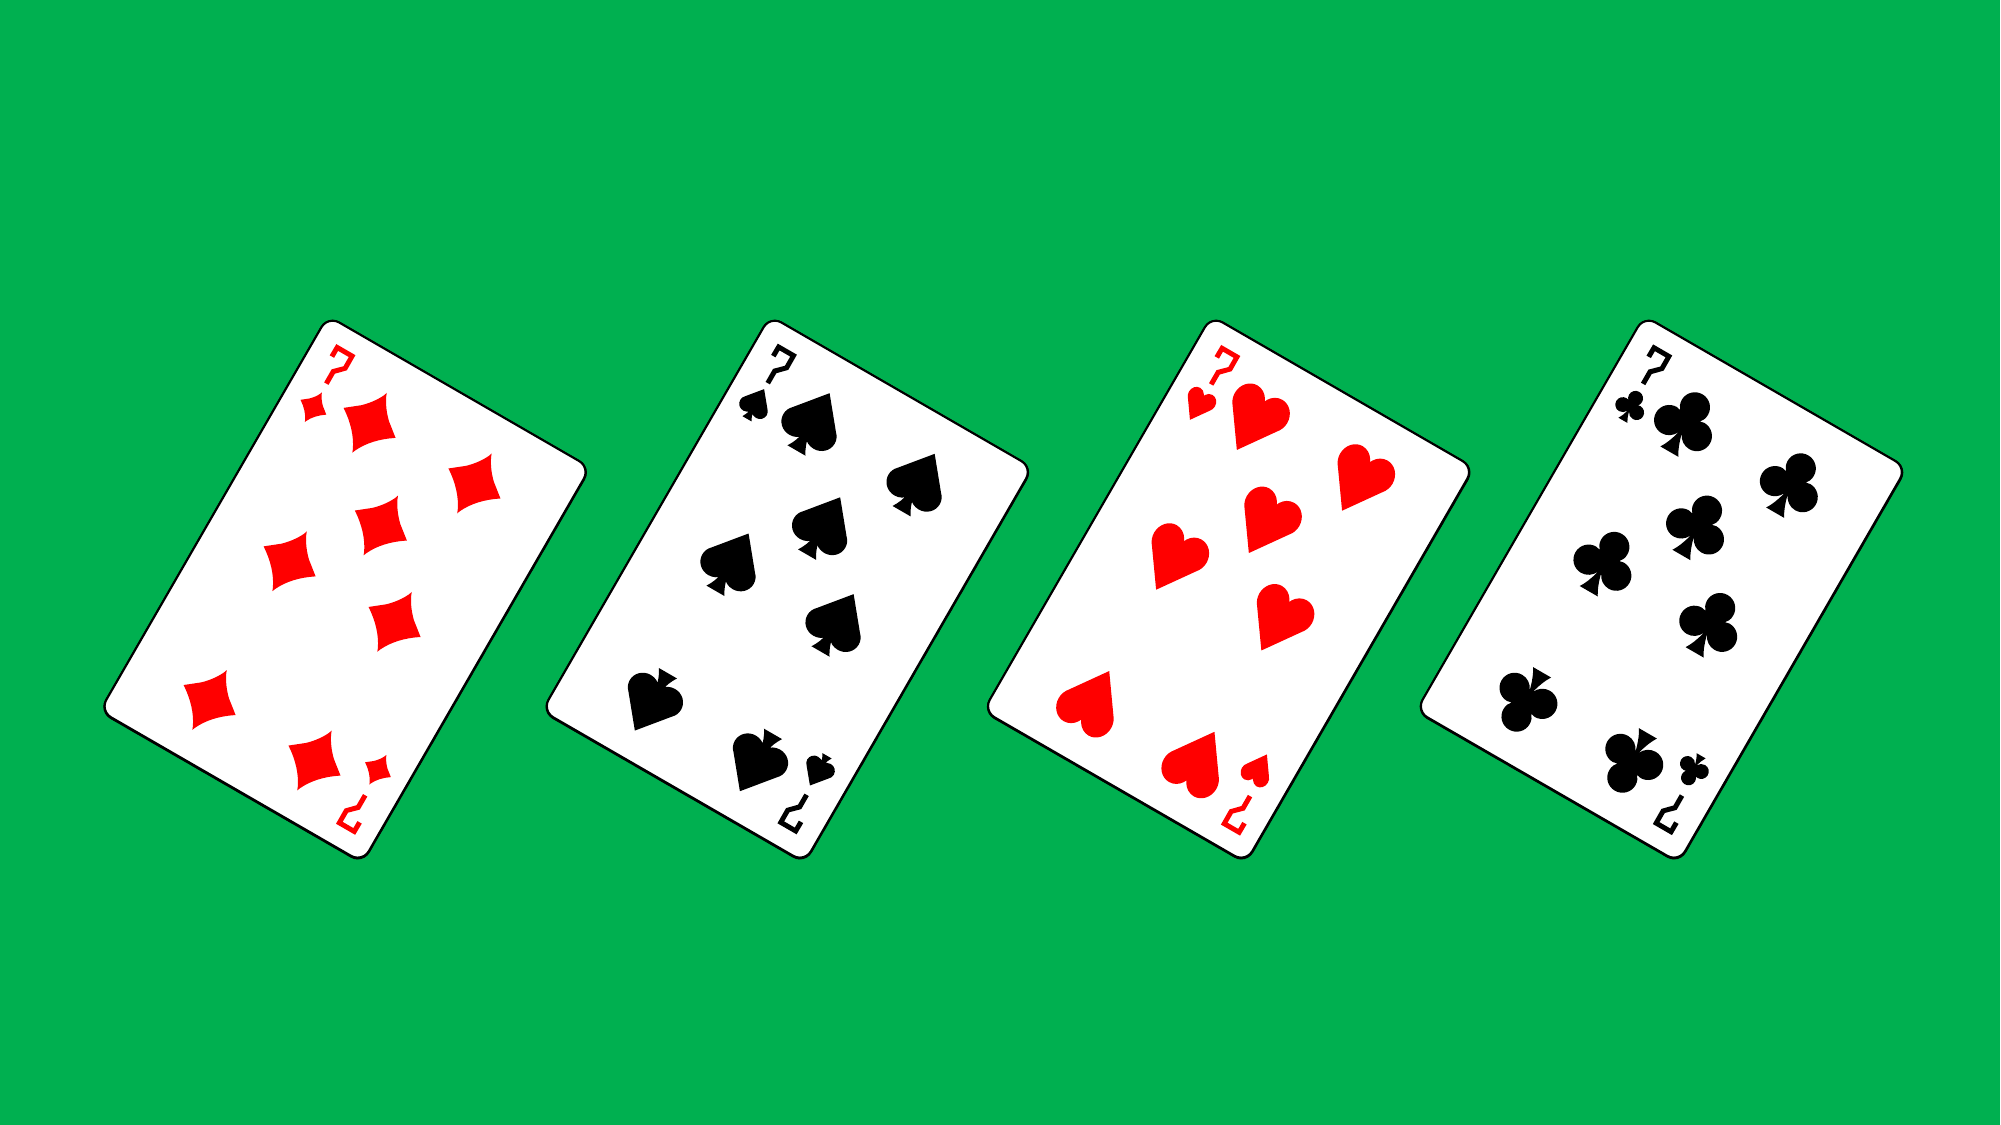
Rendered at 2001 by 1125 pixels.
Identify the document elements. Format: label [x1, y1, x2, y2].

text_box [1076, 361, 1381, 818]
text_box [635, 361, 940, 818]
text_box [1509, 361, 1814, 818]
text_box [193, 361, 497, 818]
